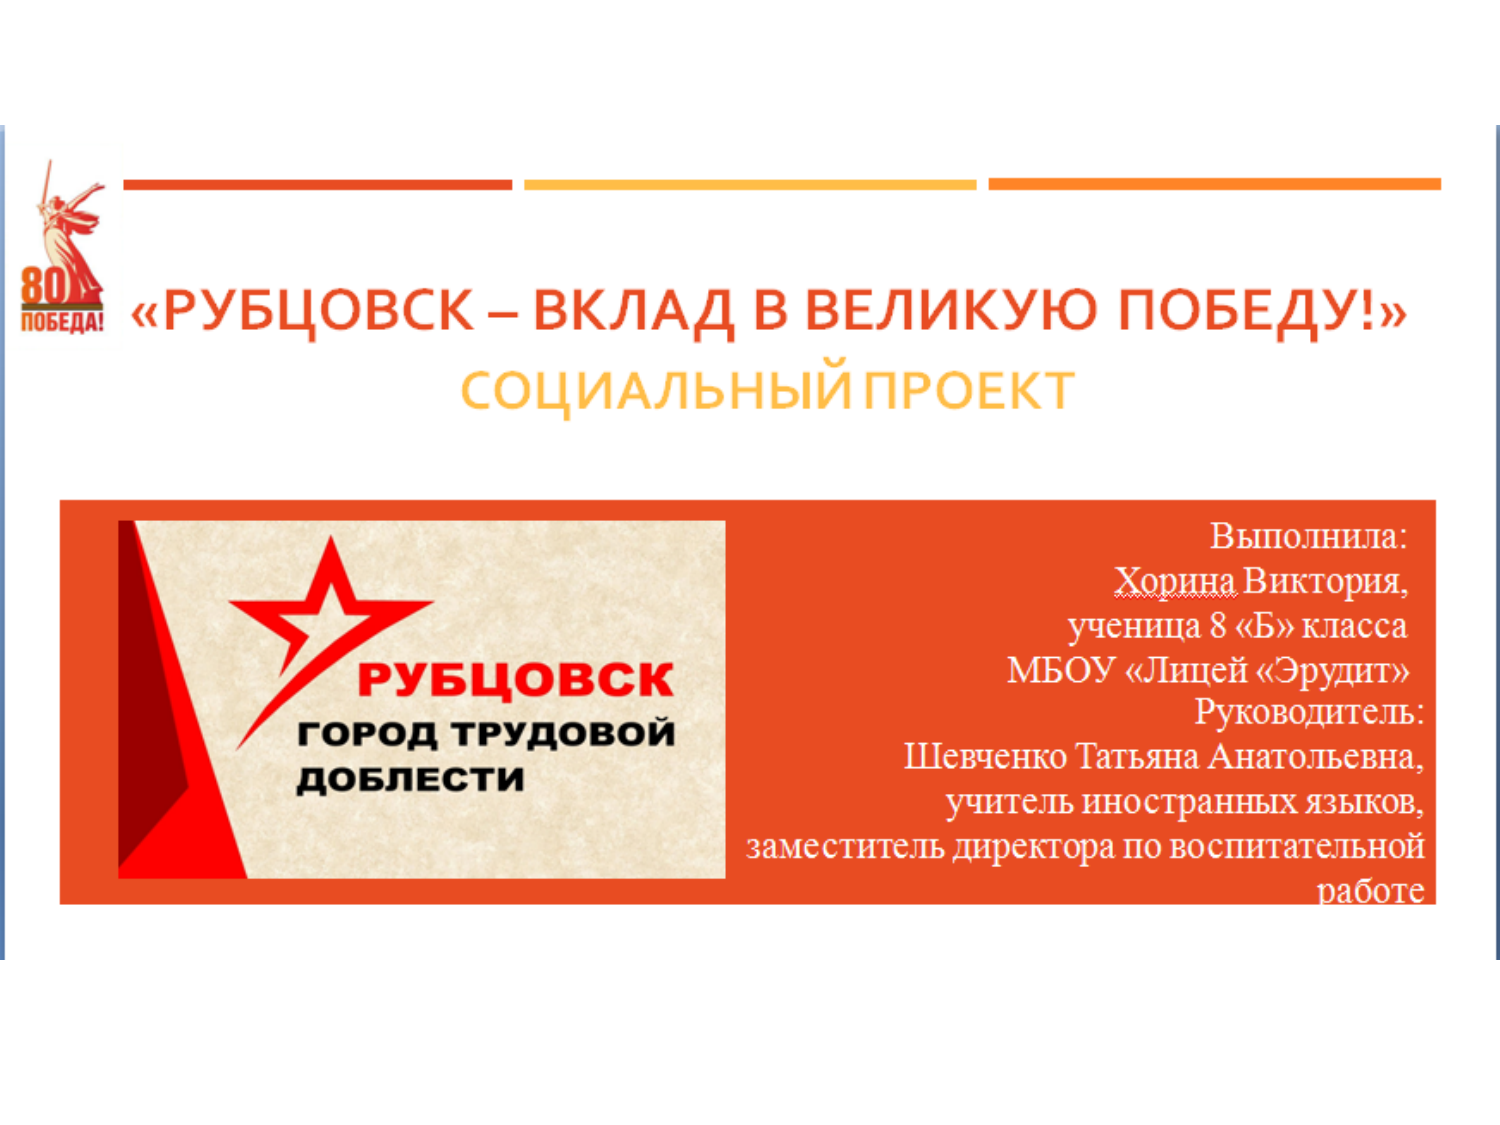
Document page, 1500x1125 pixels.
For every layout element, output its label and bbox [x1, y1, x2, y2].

list [0, 125, 1500, 960]
